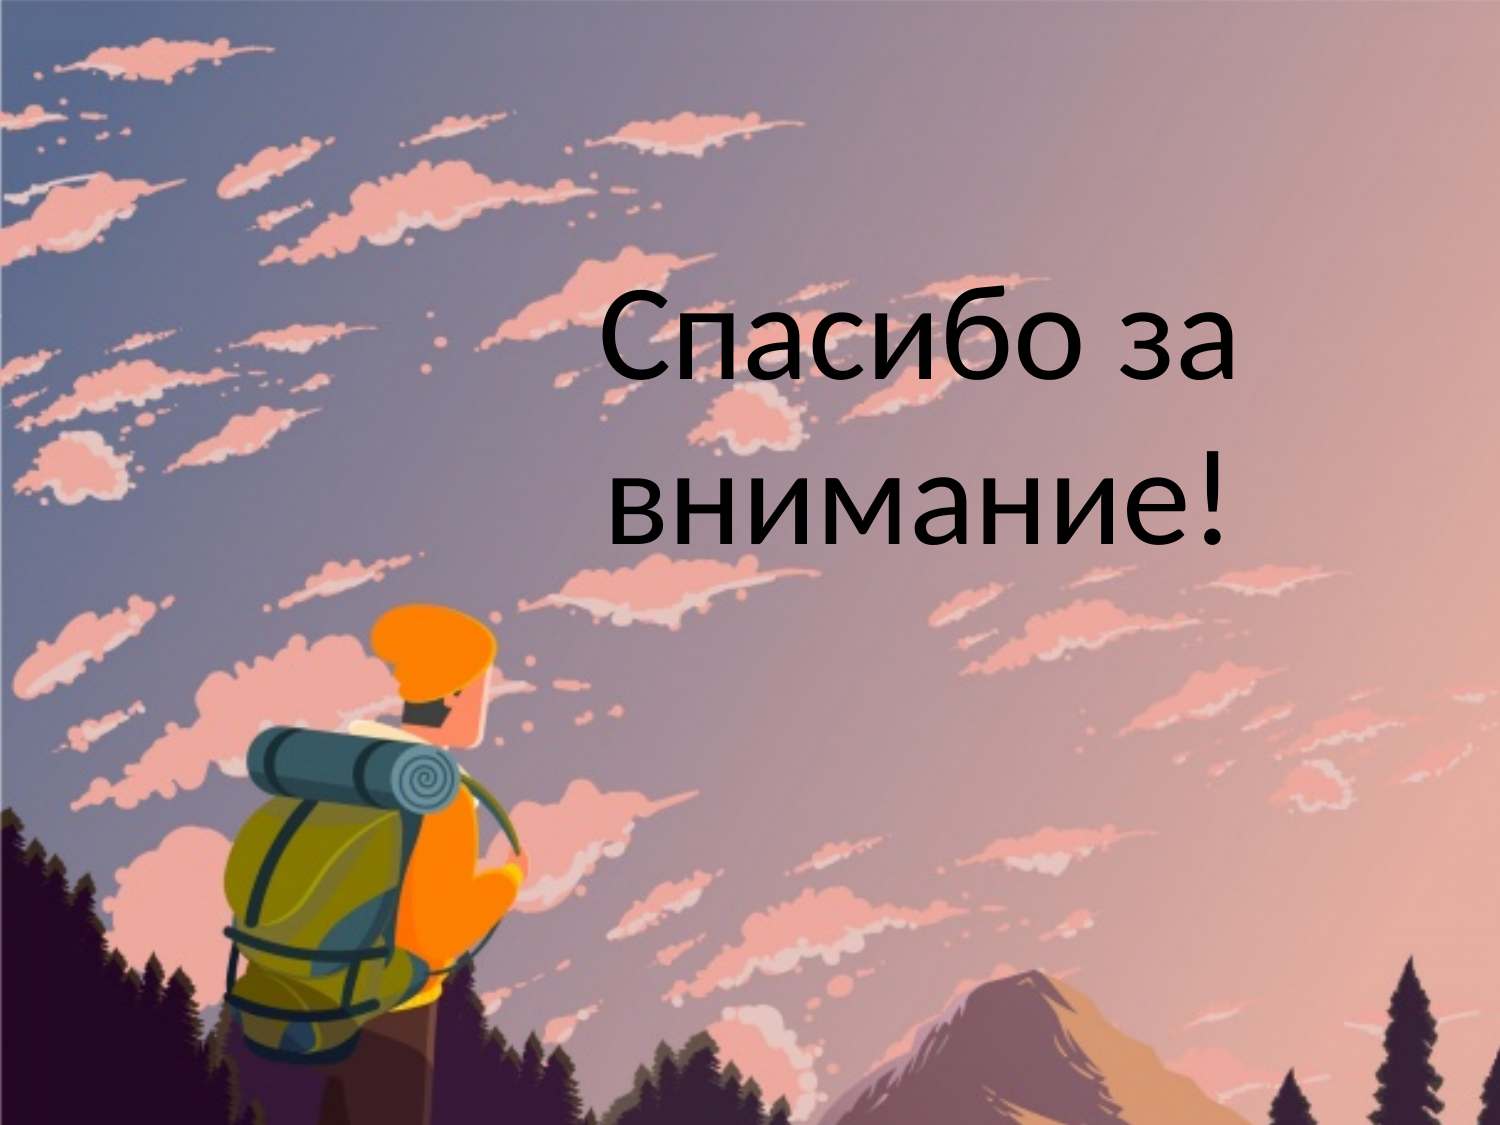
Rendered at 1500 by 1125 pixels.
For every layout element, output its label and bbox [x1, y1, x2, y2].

list [0, 0, 1500, 1125]
